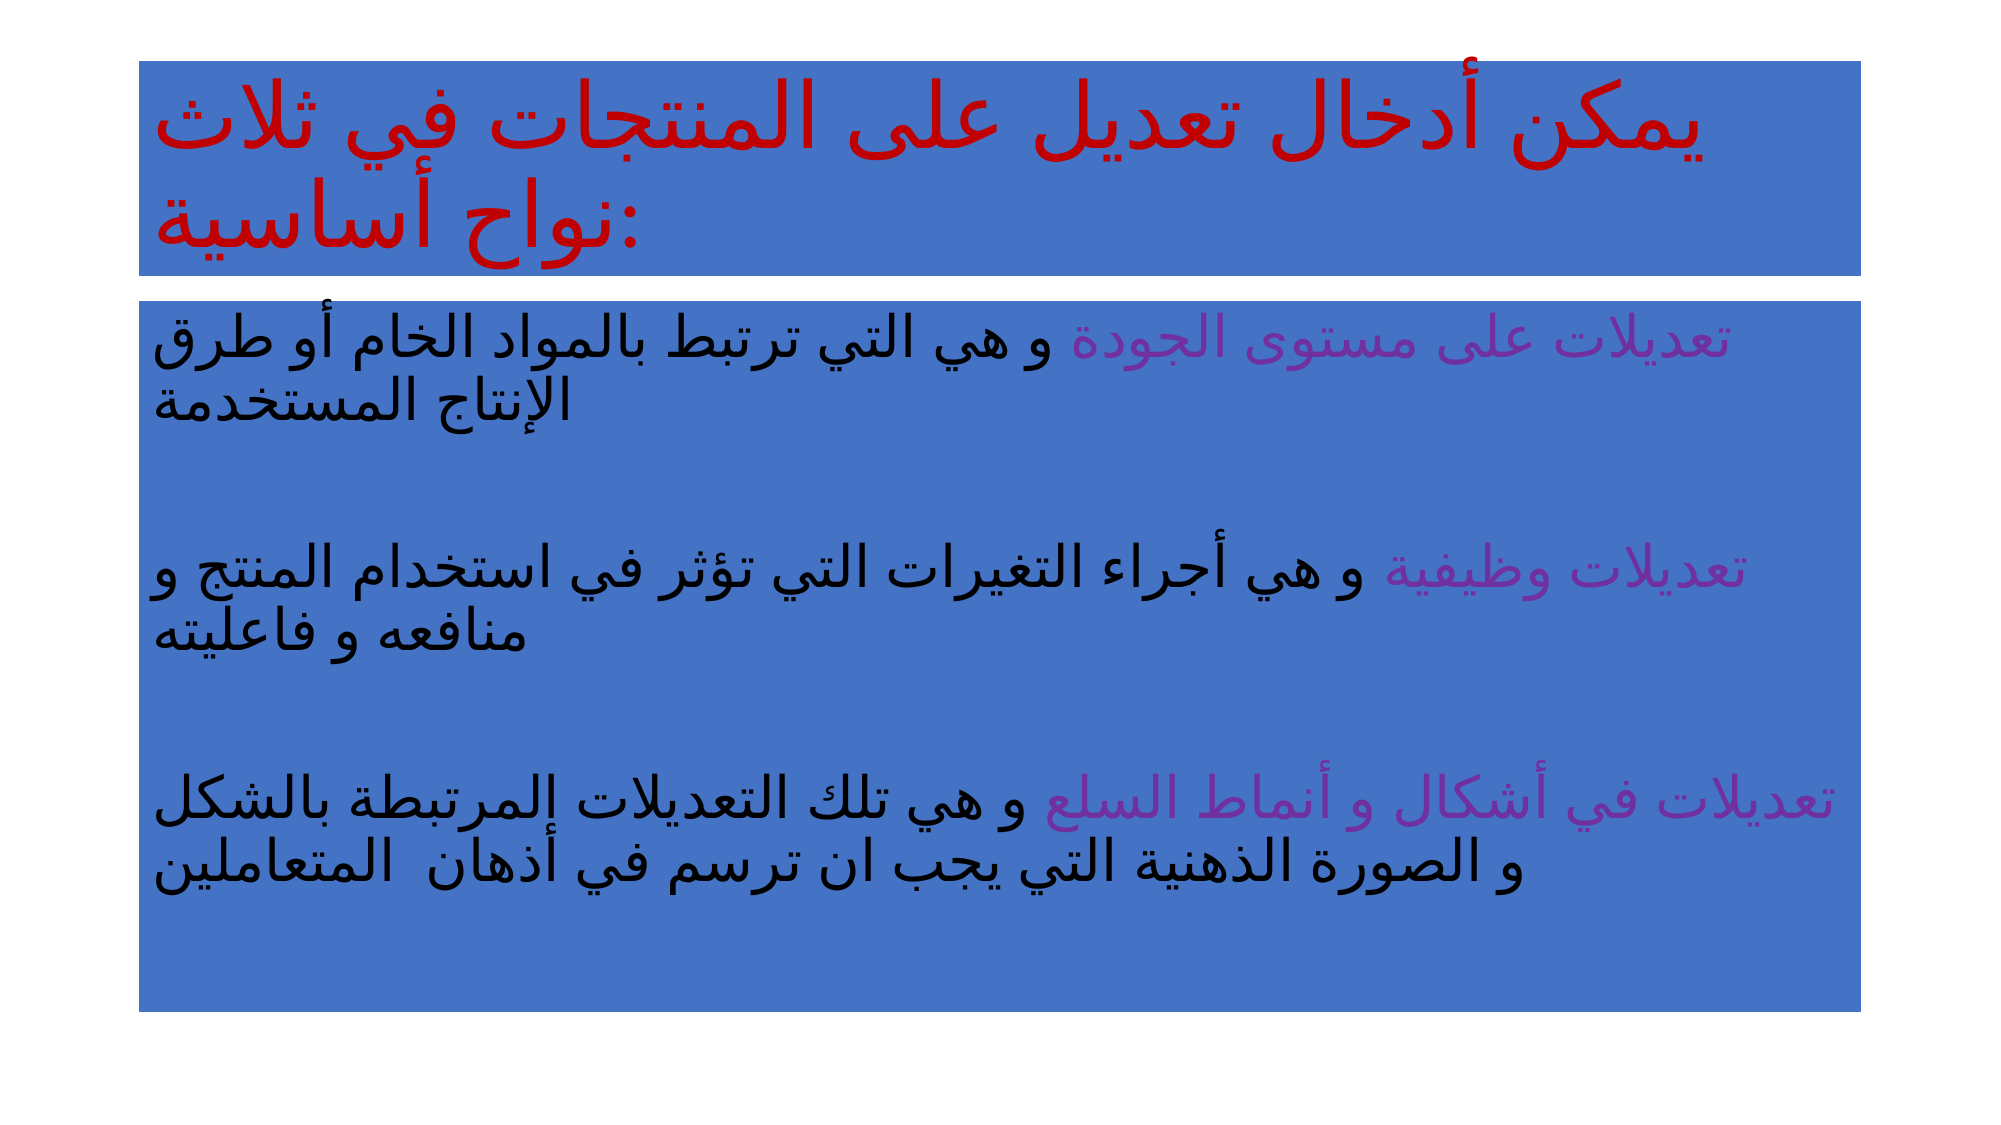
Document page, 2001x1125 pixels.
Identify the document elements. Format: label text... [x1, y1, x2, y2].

title يمكن أدخال تعديل على المنتجات في ثلاث نواح أساسية: [136, 58, 1864, 279]
list تعديلات على مستوى الجودة و هي التي ترتبط بالمواد الخام أو طرق الإنتاج المستخدمة تعديلات وظيفية و هي أجراء التغيرات التي تؤثر في استخدام المنتج و منافعه و فاعليته تعديلات في أشكال و أنماط السلع و هي تلك التعديلات المرتبطة بالشكل و الصورة الذهنية التي يجب ان ترسم في أذهان المتعاملين [136, 298, 1864, 1015]
